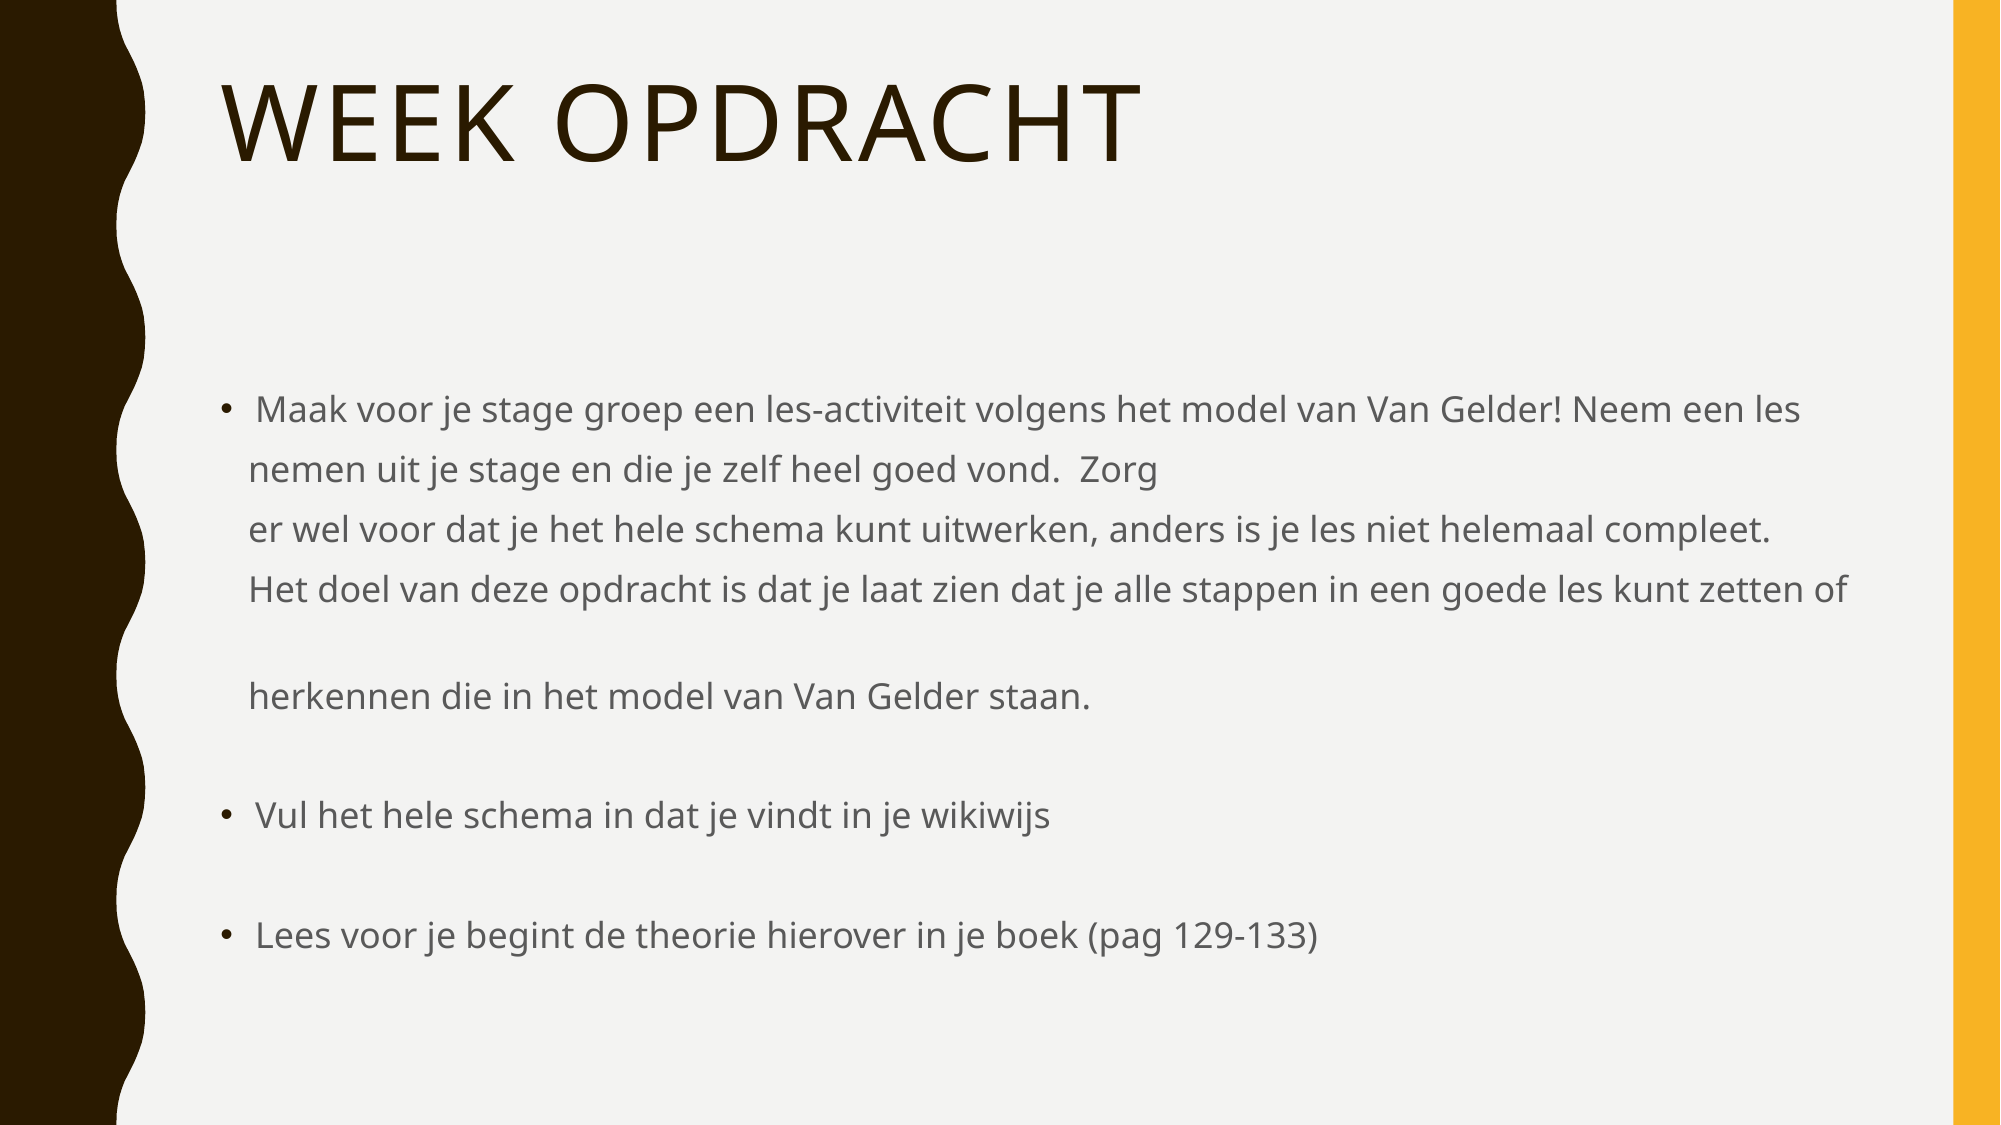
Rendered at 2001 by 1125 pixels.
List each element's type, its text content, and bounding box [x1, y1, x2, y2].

title week opdracht [205, 62, 1875, 308]
list Maak voor je stage groep een les-activiteit volgens het model van Van Gelder! Neem een les nemen uit je stage en die je zelf heel goed vond. Zorg er wel voor dat je het hele schema kunt uitwerken, anders is je les niet helemaal compleet. Het doel van deze opdracht is dat je laat zien dat je alle stappen in een goede les kunt zetten of herkennen die in het model van Van Gelder staan. Vul het hele schema in dat je vindt in je wikiwijs Lees voor je begint de theorie hierover in je boek (pag 129-133) [205, 375, 1875, 965]
